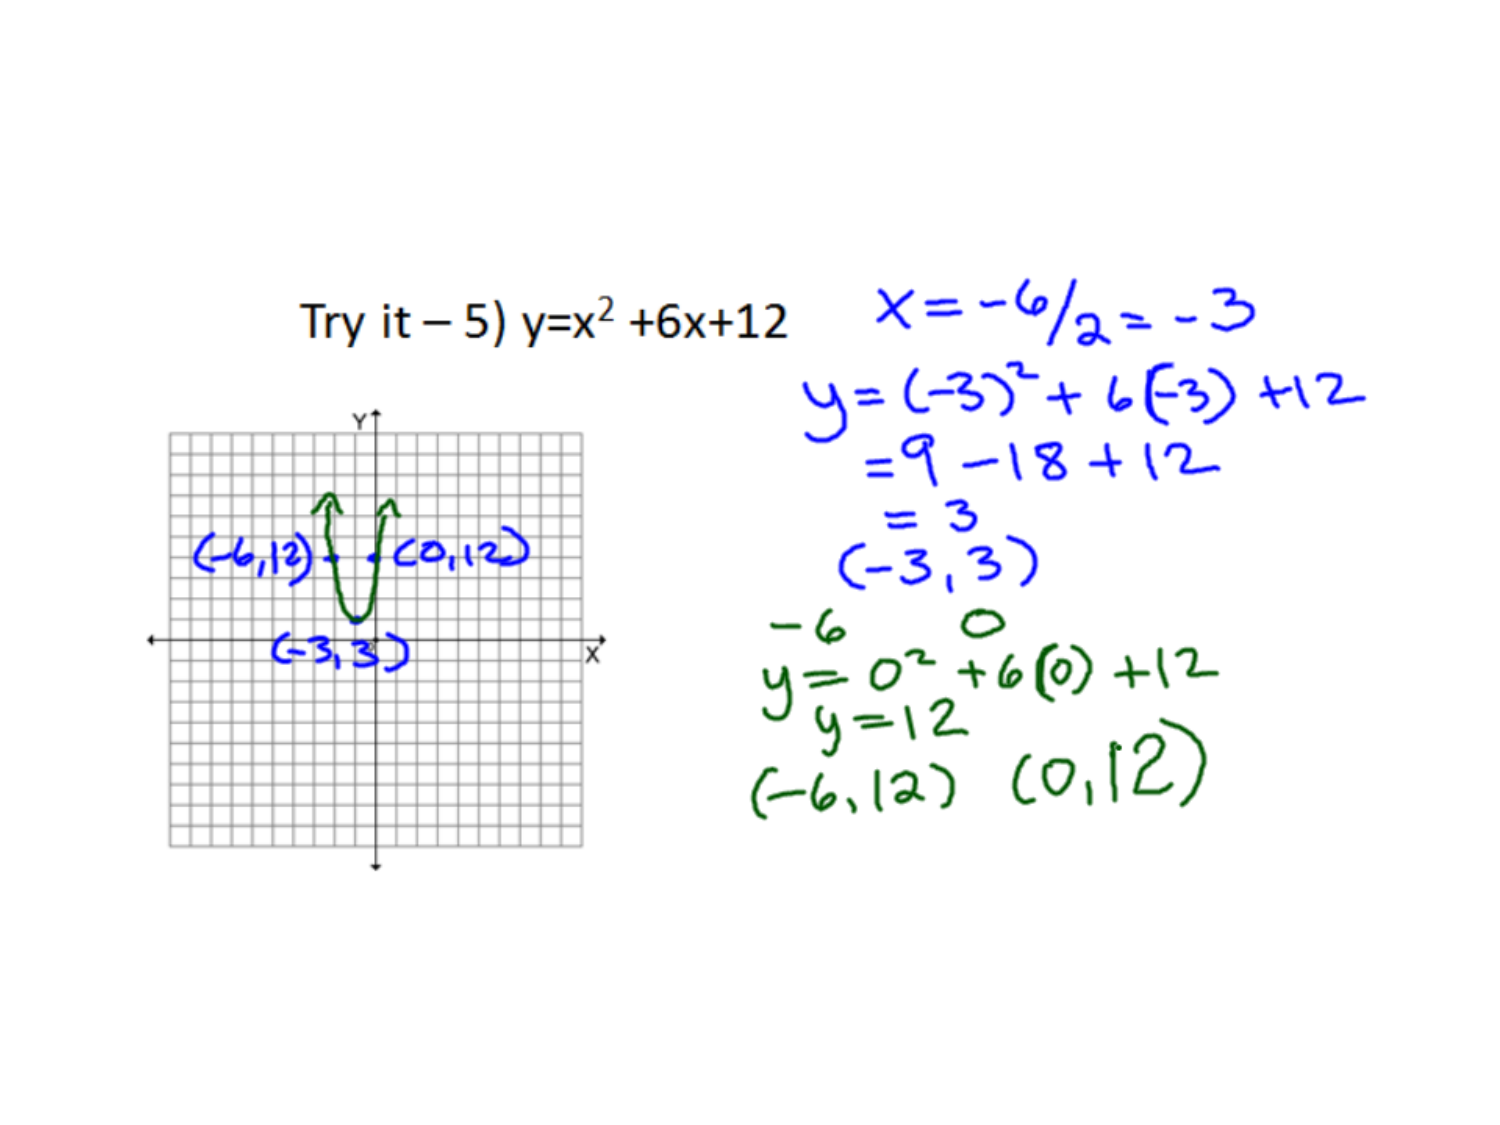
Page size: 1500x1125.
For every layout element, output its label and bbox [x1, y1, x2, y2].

picture [70, 184, 1430, 941]
